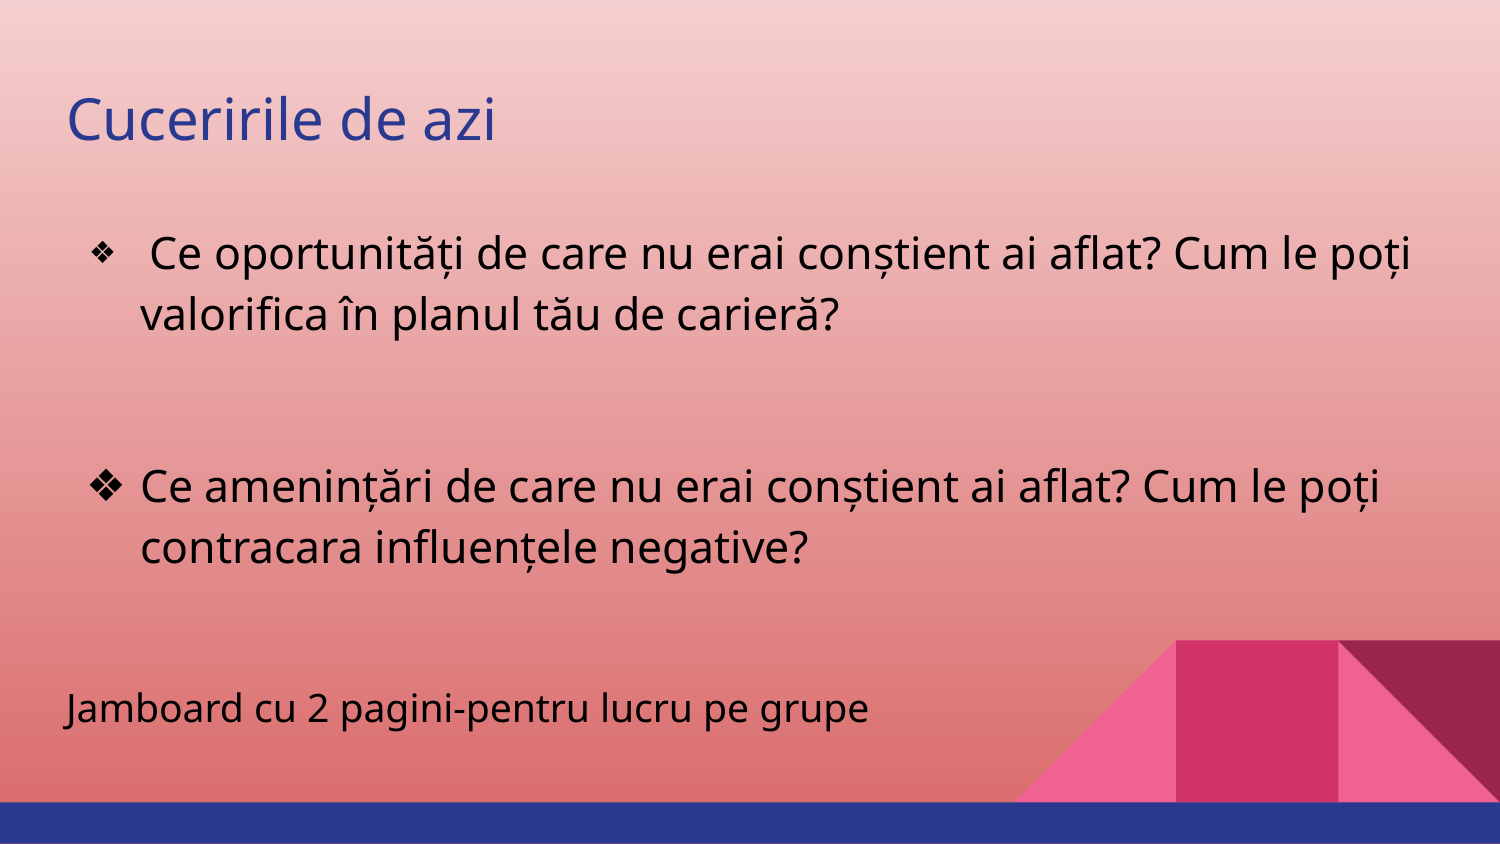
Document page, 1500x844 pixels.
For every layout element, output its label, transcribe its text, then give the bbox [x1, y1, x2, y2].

list Ce oportunități de care nu erai conștient ai aflat? Cum le poți valorifica în planul tău de carieră? Ce amenințări de care nu erai conștient ai aflat? Cum le poți contracara influențele negative? Jamboard cu 2 pagini-pentru lucru pe grupe [51, 201, 1449, 750]
title Cuceririle de azi [51, 67, 1449, 167]
